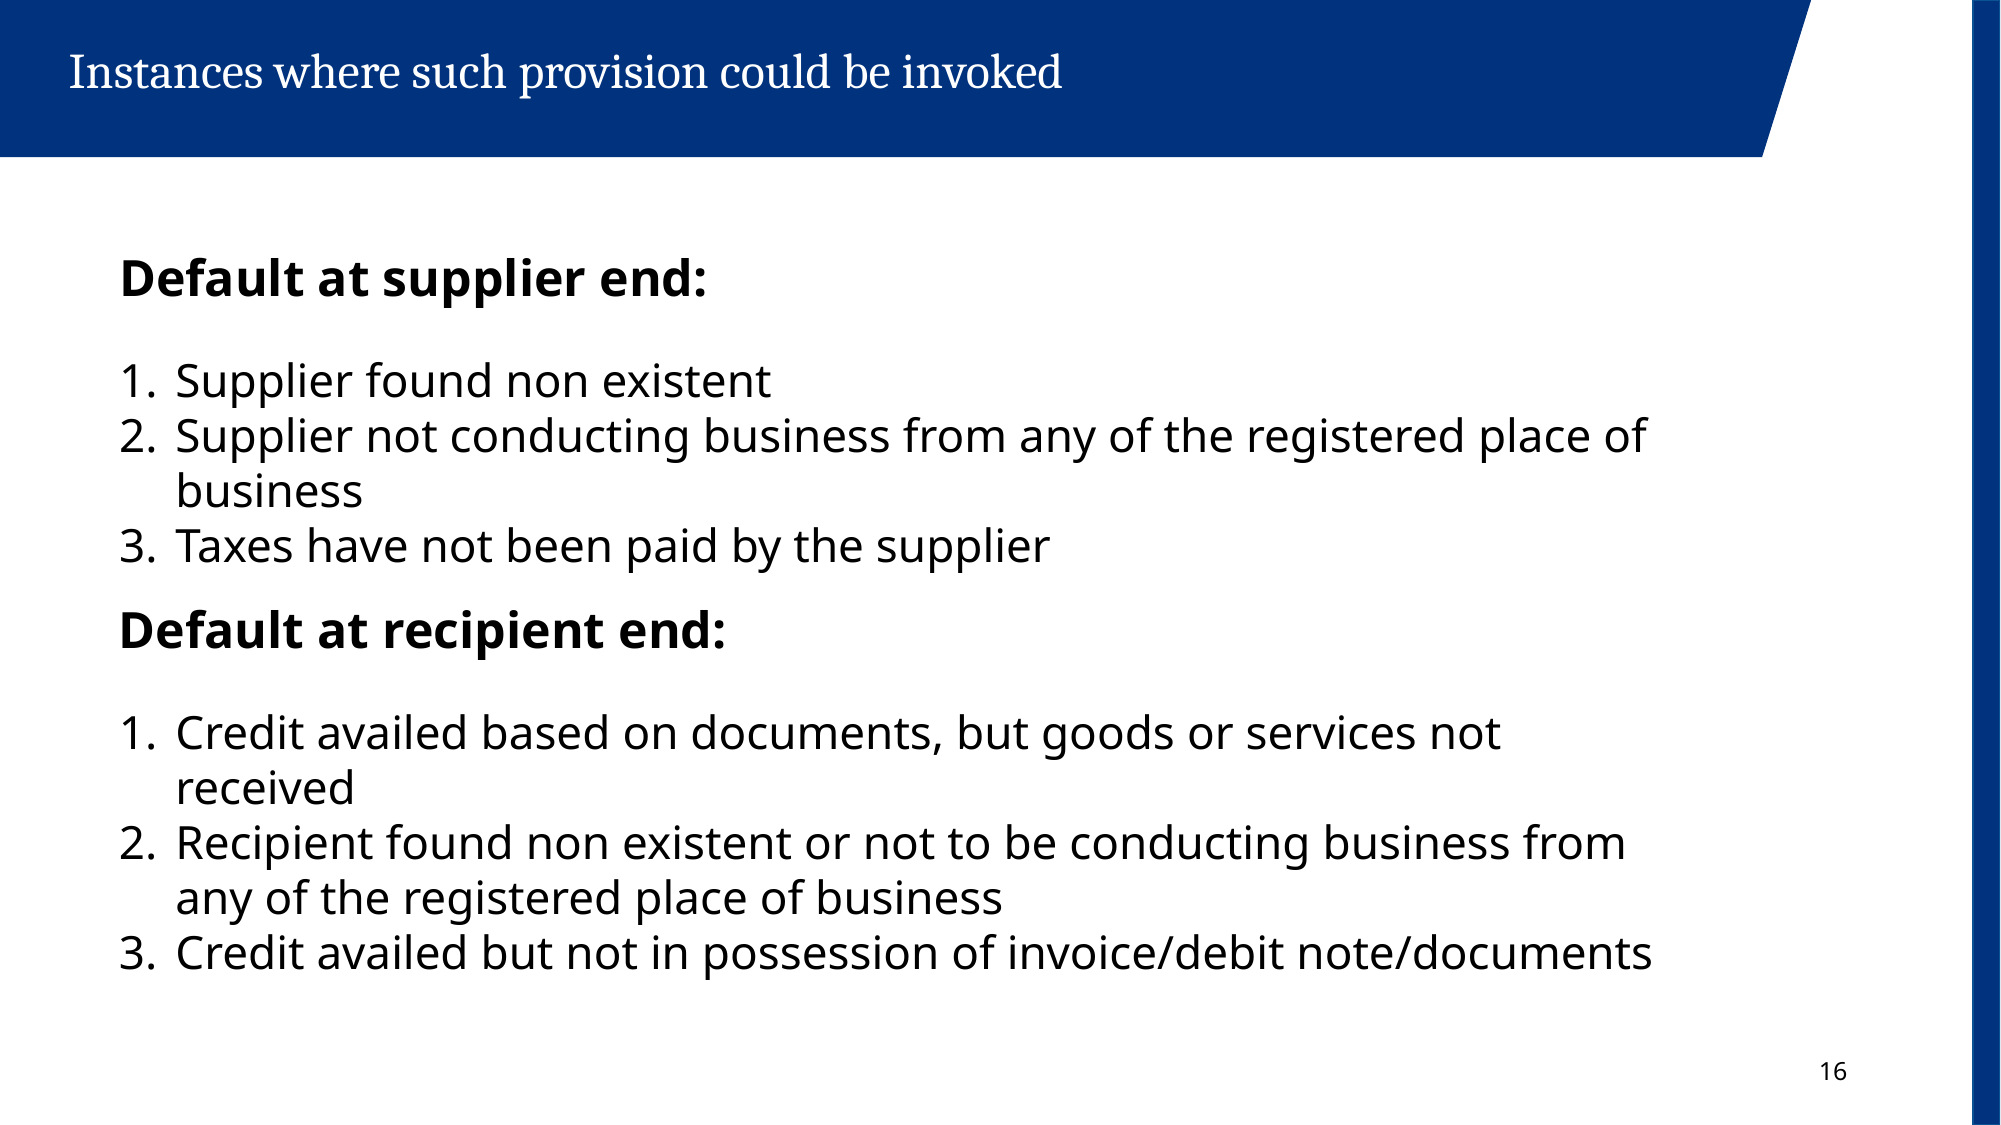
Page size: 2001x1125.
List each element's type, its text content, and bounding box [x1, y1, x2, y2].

text_box Default at recipient end: Credit availed based on documents, but goods or services not received Recipient found non existent or not to be conducting business from any of the registered place of business Credit availed but not in possession of invoice/debit note/documents [104, 591, 1696, 1031]
text_box Default at supplier end: Supplier found non existent Supplier not conducting business from any of the registered place of business Taxes have not been paid by the supplier [104, 239, 1800, 624]
list Instances where such provision could be invoked [53, 24, 1433, 121]
slide_number 16 [1412, 1042, 1863, 1103]
